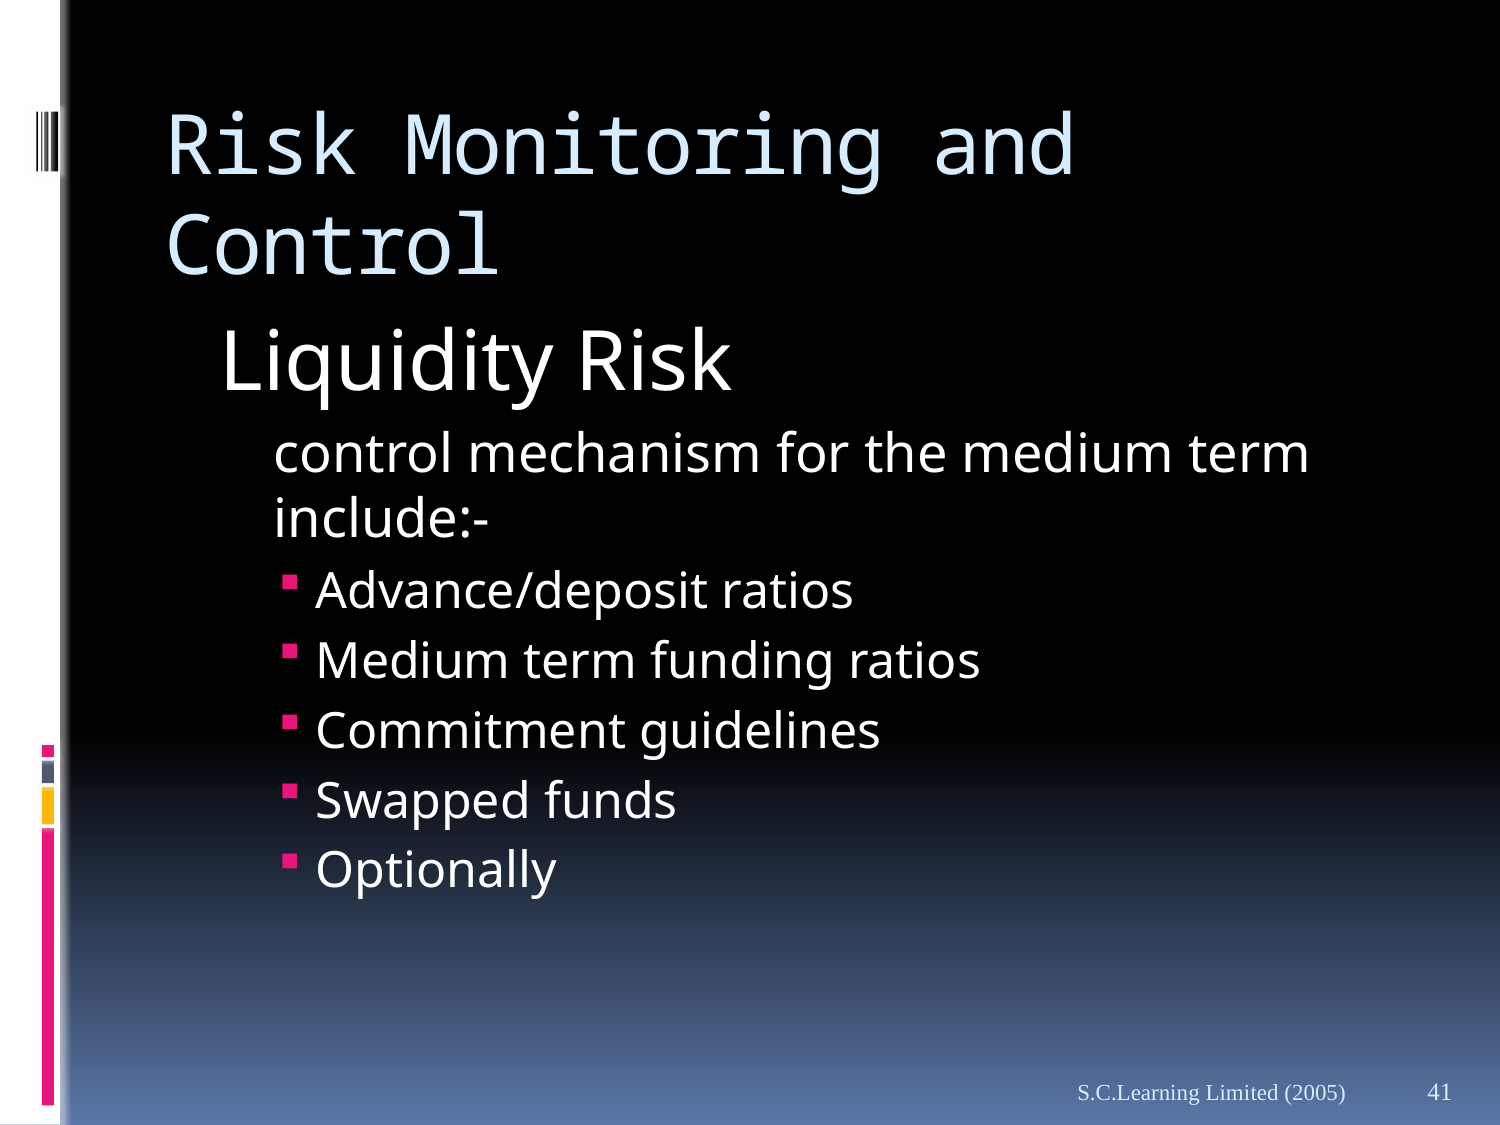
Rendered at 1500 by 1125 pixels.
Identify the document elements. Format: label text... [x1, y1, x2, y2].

list Liquidity Risk control mechanism for the medium term include:- Advance/deposit ratios Medium term funding ratios Commitment guidelines Swapped funds Optionally [137, 299, 1413, 942]
slide_number 41 [1412, 1052, 1488, 1113]
slide_number S.C.Learning Limited (2005) [1062, 1052, 1412, 1113]
title Risk Monitoring and Control [150, 83, 1425, 234]
